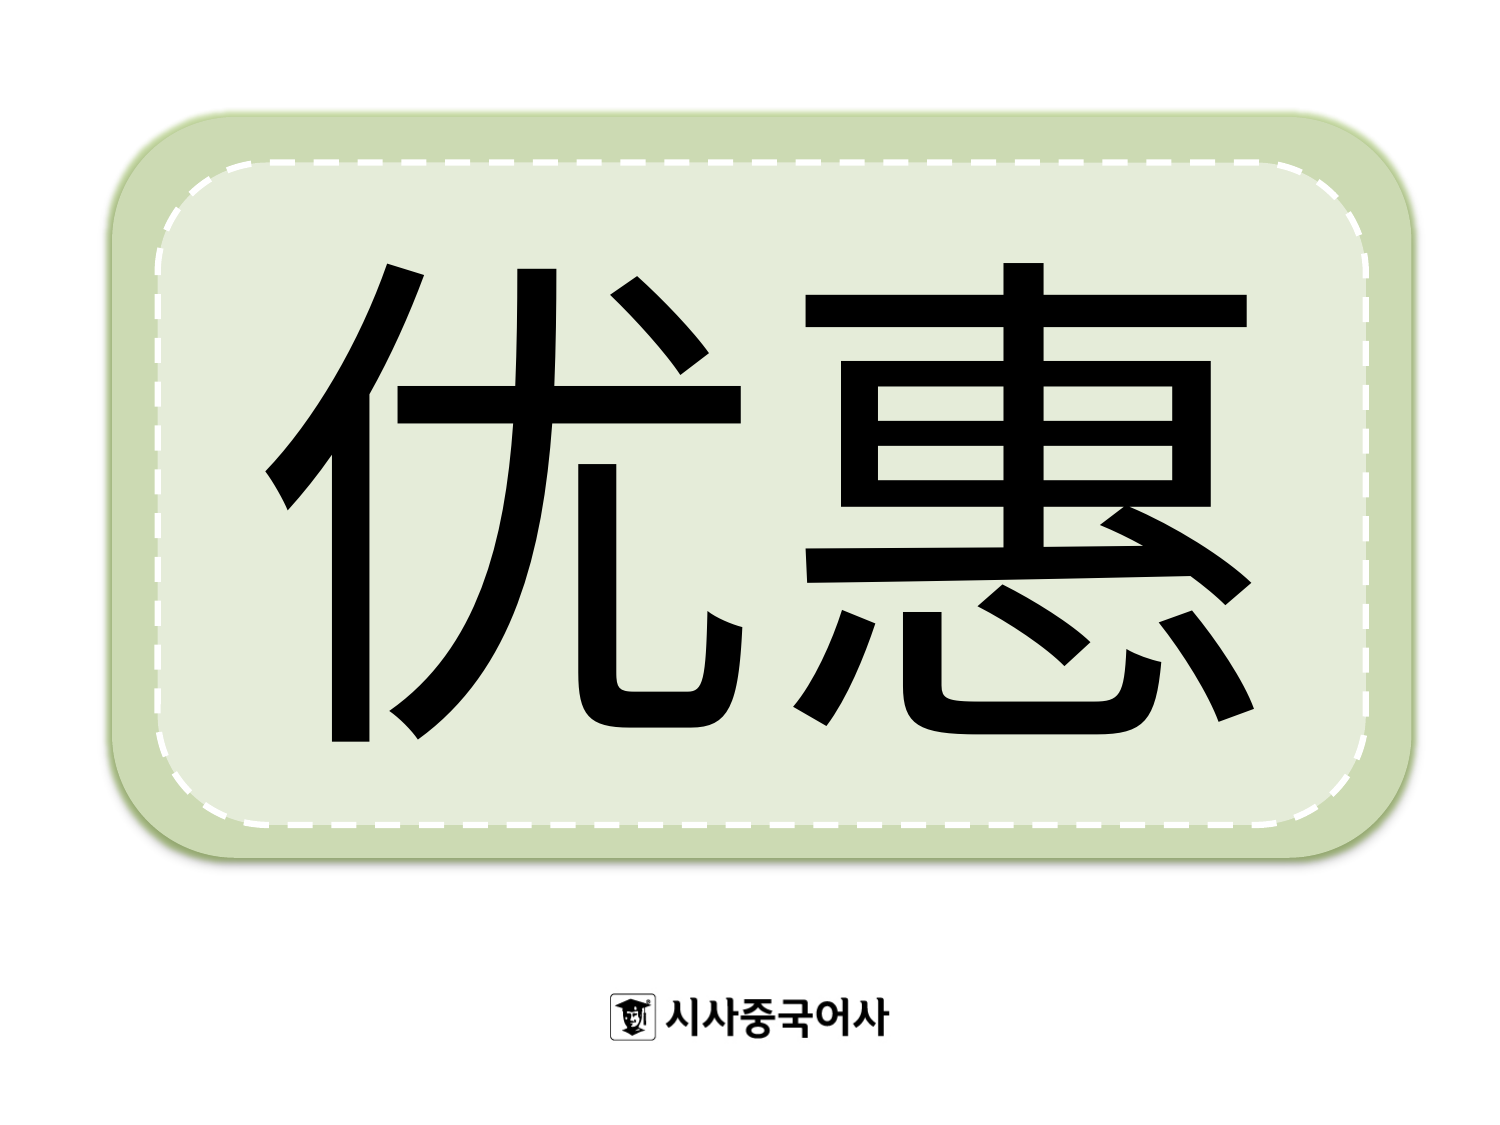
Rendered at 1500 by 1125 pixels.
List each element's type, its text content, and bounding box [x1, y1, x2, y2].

text_box 优惠 [162, 160, 1371, 824]
picture [602, 987, 898, 1047]
